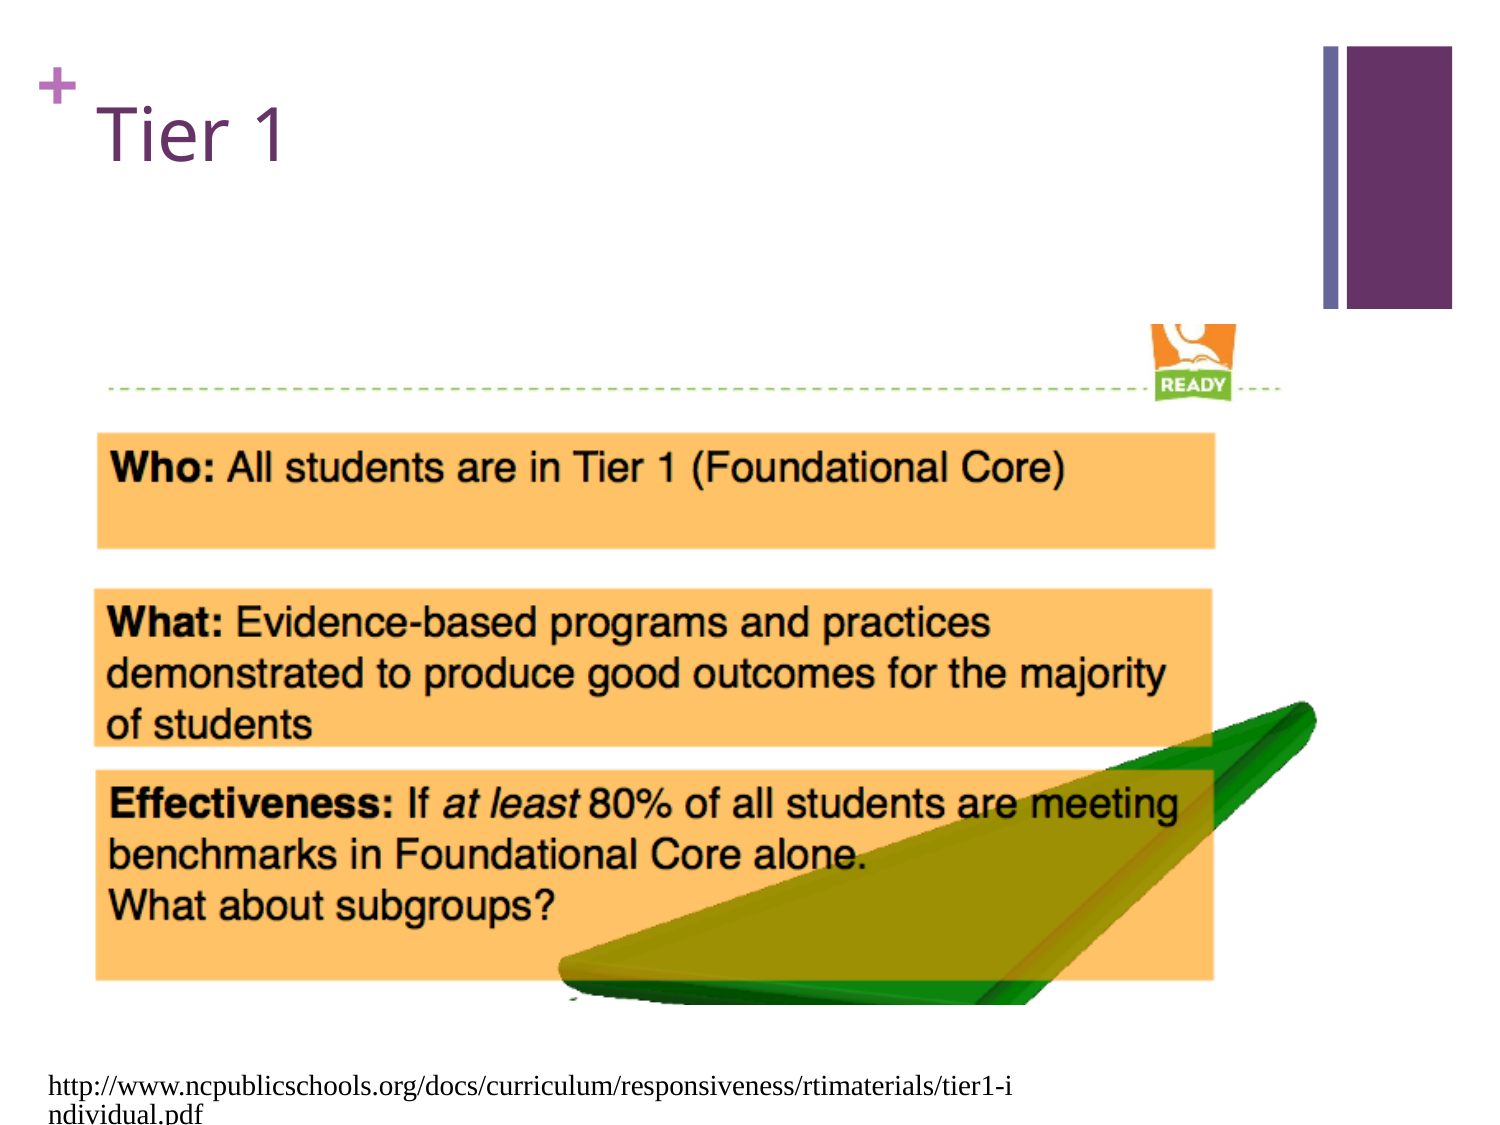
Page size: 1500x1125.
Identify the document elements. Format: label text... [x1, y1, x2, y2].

title Tier 1 [81, 79, 1322, 263]
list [81, 324, 1322, 1006]
footer http://www.ncpublicschools.org/docs/curriculum/responsiveness/rtimaterials/tier1-individual.pdf [33, 1053, 1038, 1114]
